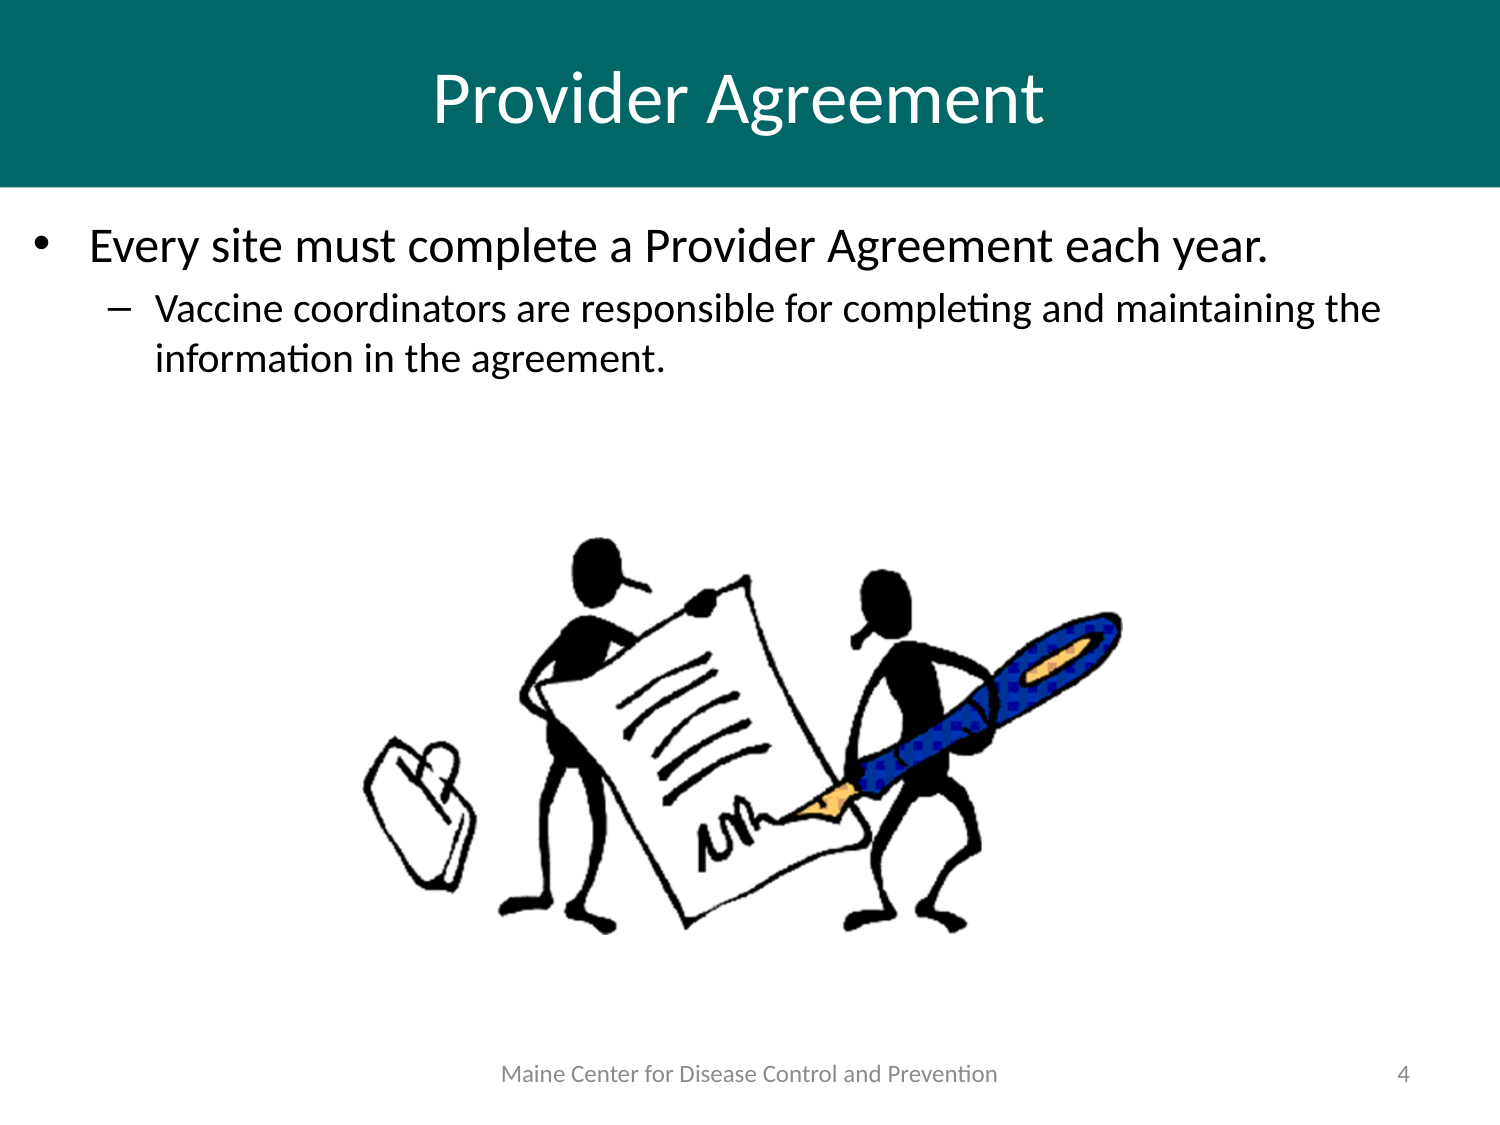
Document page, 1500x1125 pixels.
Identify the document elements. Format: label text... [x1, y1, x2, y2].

title Provider Agreement [0, 0, 1500, 188]
footer Maine Center for Disease Control and Prevention [450, 1042, 1050, 1103]
list Every site must complete a Provider Agreement each year. Vaccine coordinators are responsible for completing and maintaining the information in the agreement. [17, 204, 1468, 1018]
picture [362, 537, 1123, 935]
slide_number 4 [1074, 1042, 1425, 1103]
